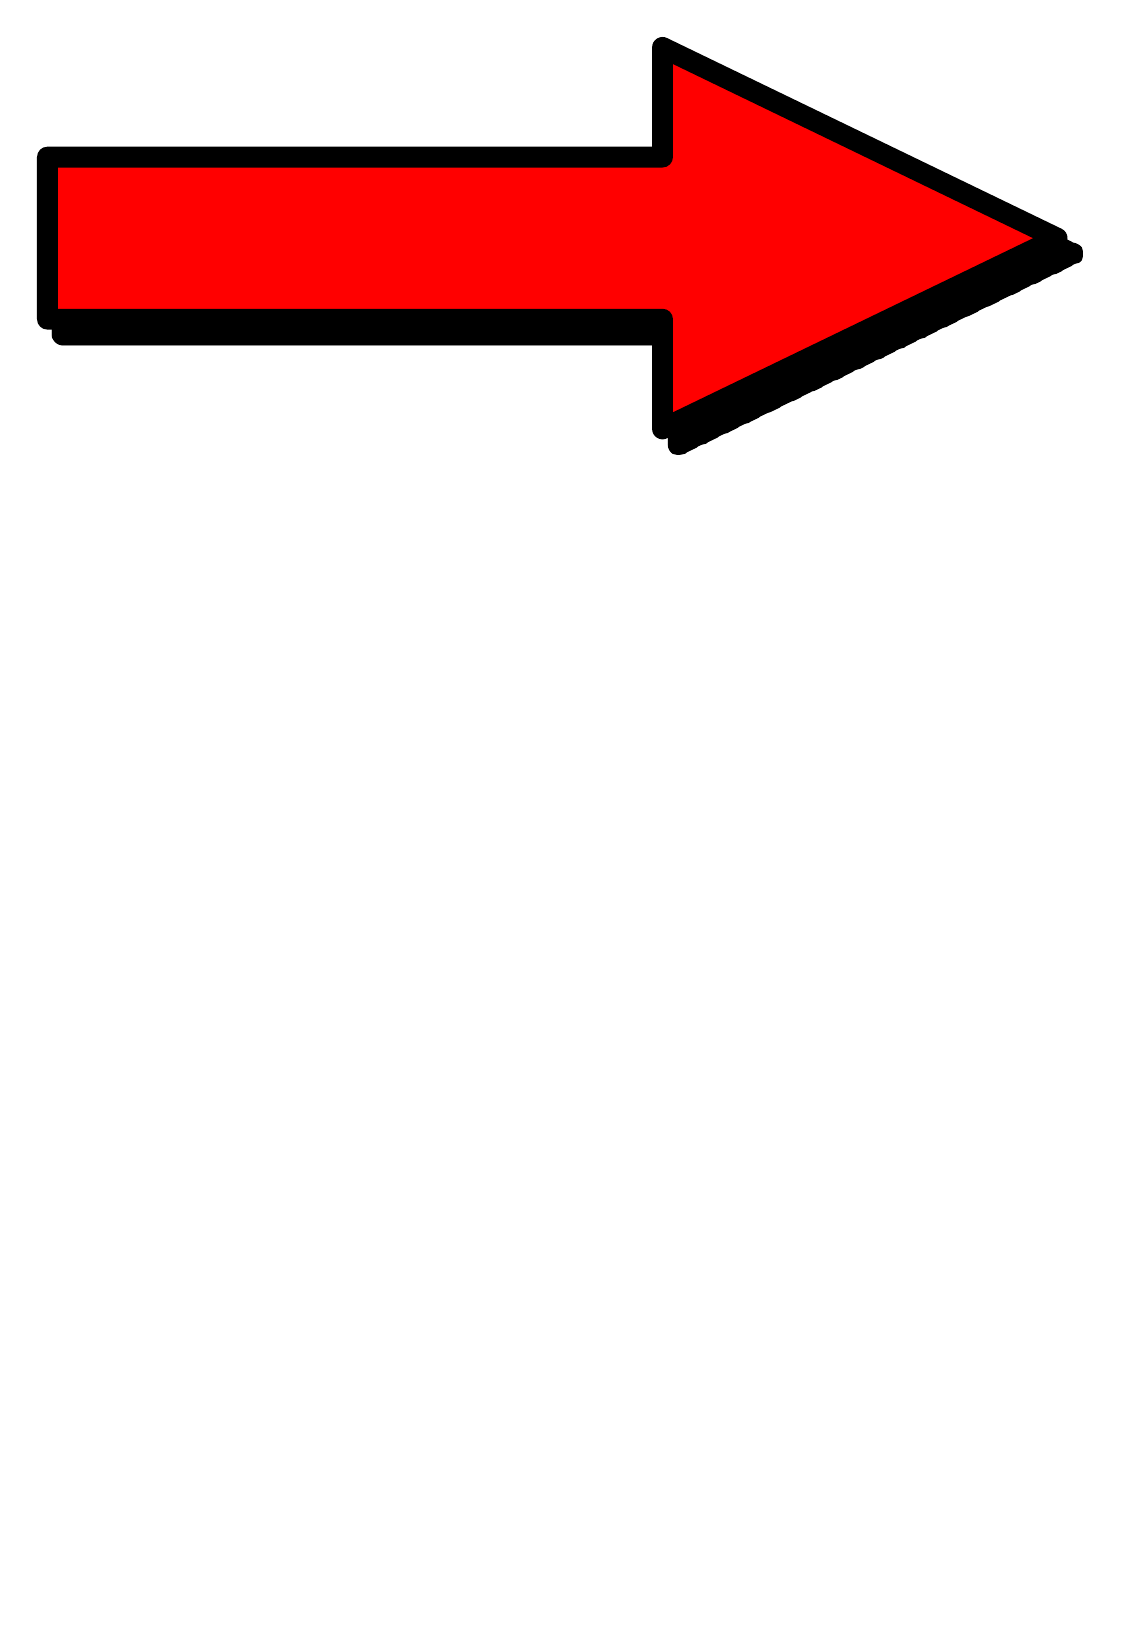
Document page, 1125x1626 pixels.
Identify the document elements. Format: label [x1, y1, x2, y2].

text_box [45, 45, 1060, 431]
